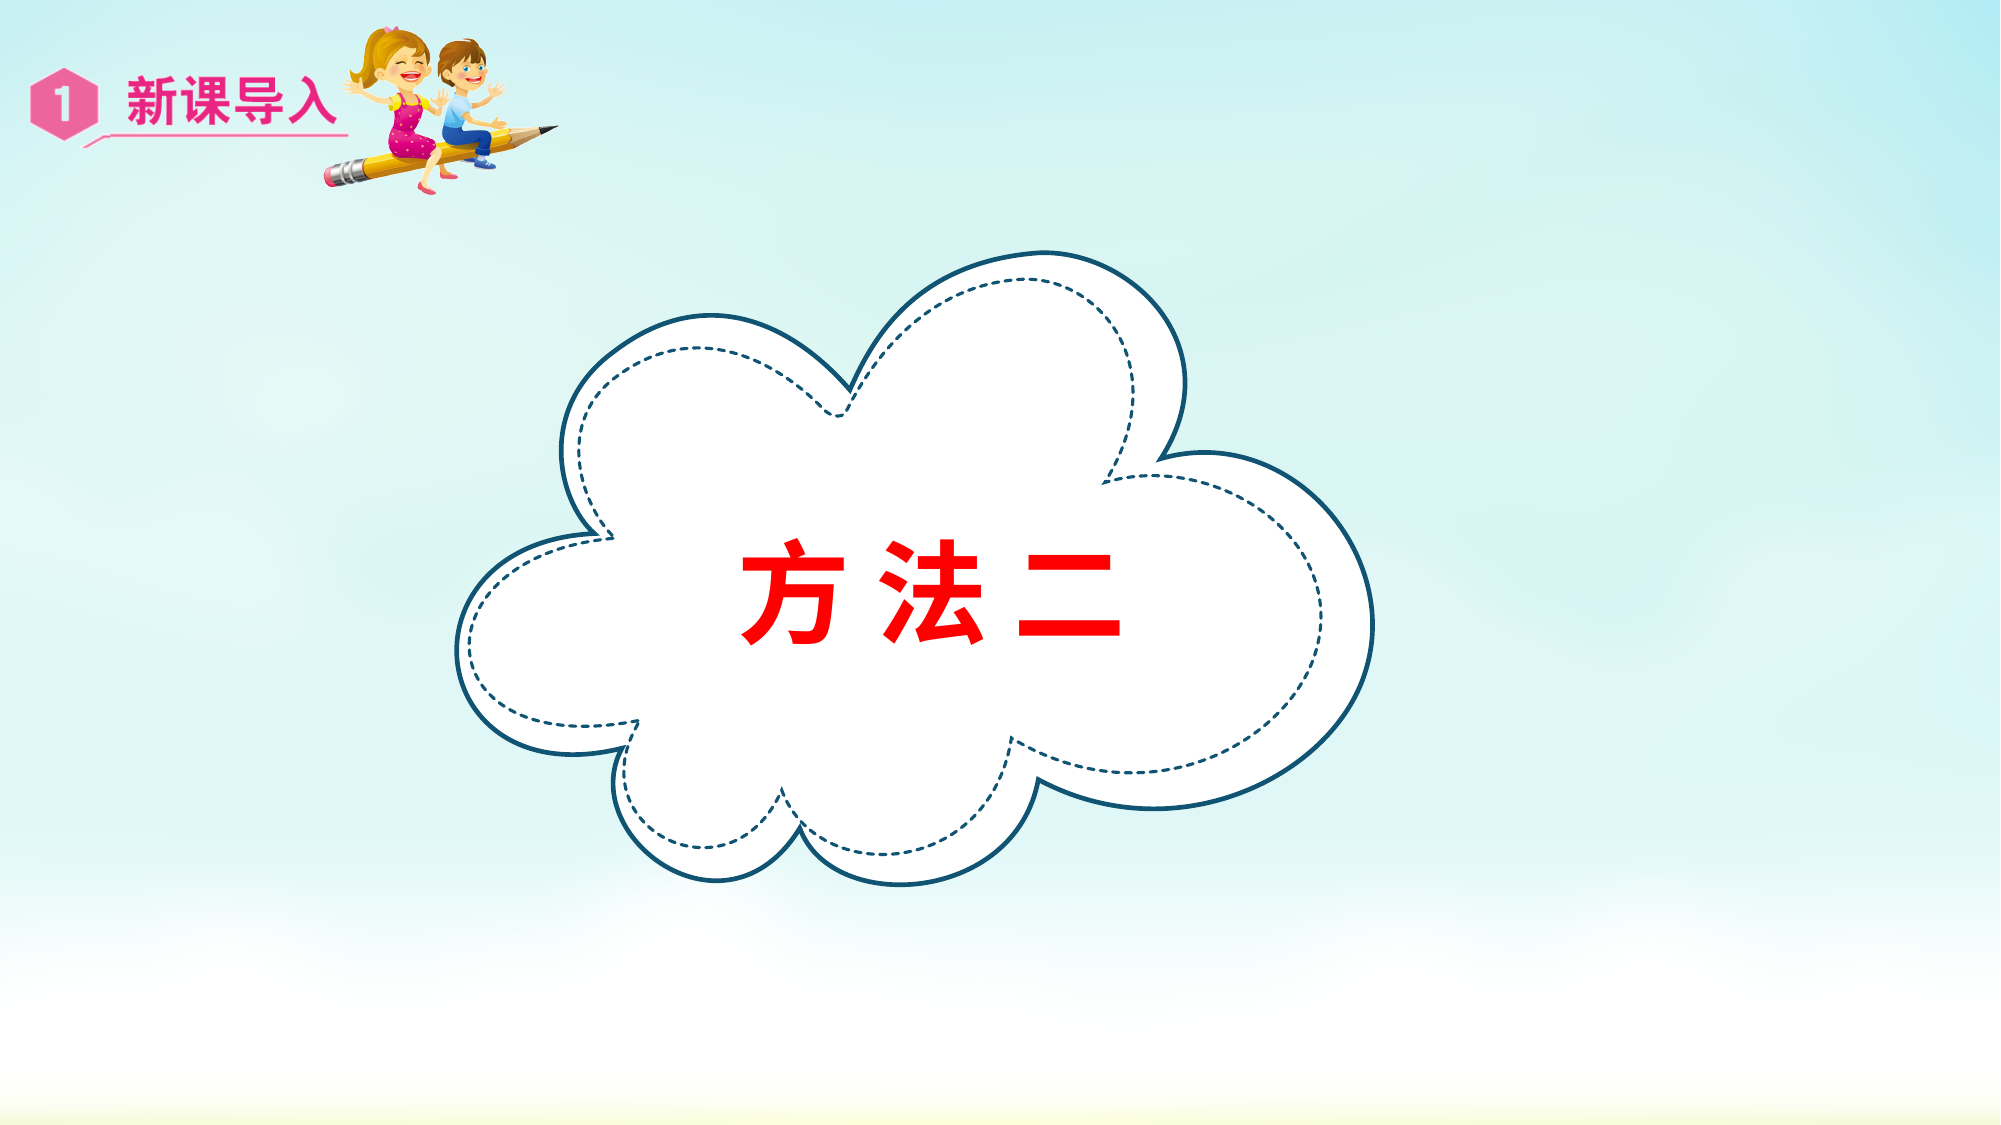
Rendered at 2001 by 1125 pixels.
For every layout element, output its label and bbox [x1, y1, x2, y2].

picture [0, 0, 2001, 1125]
text_box [17, 21, 559, 196]
text_box [389, 250, 1397, 923]
